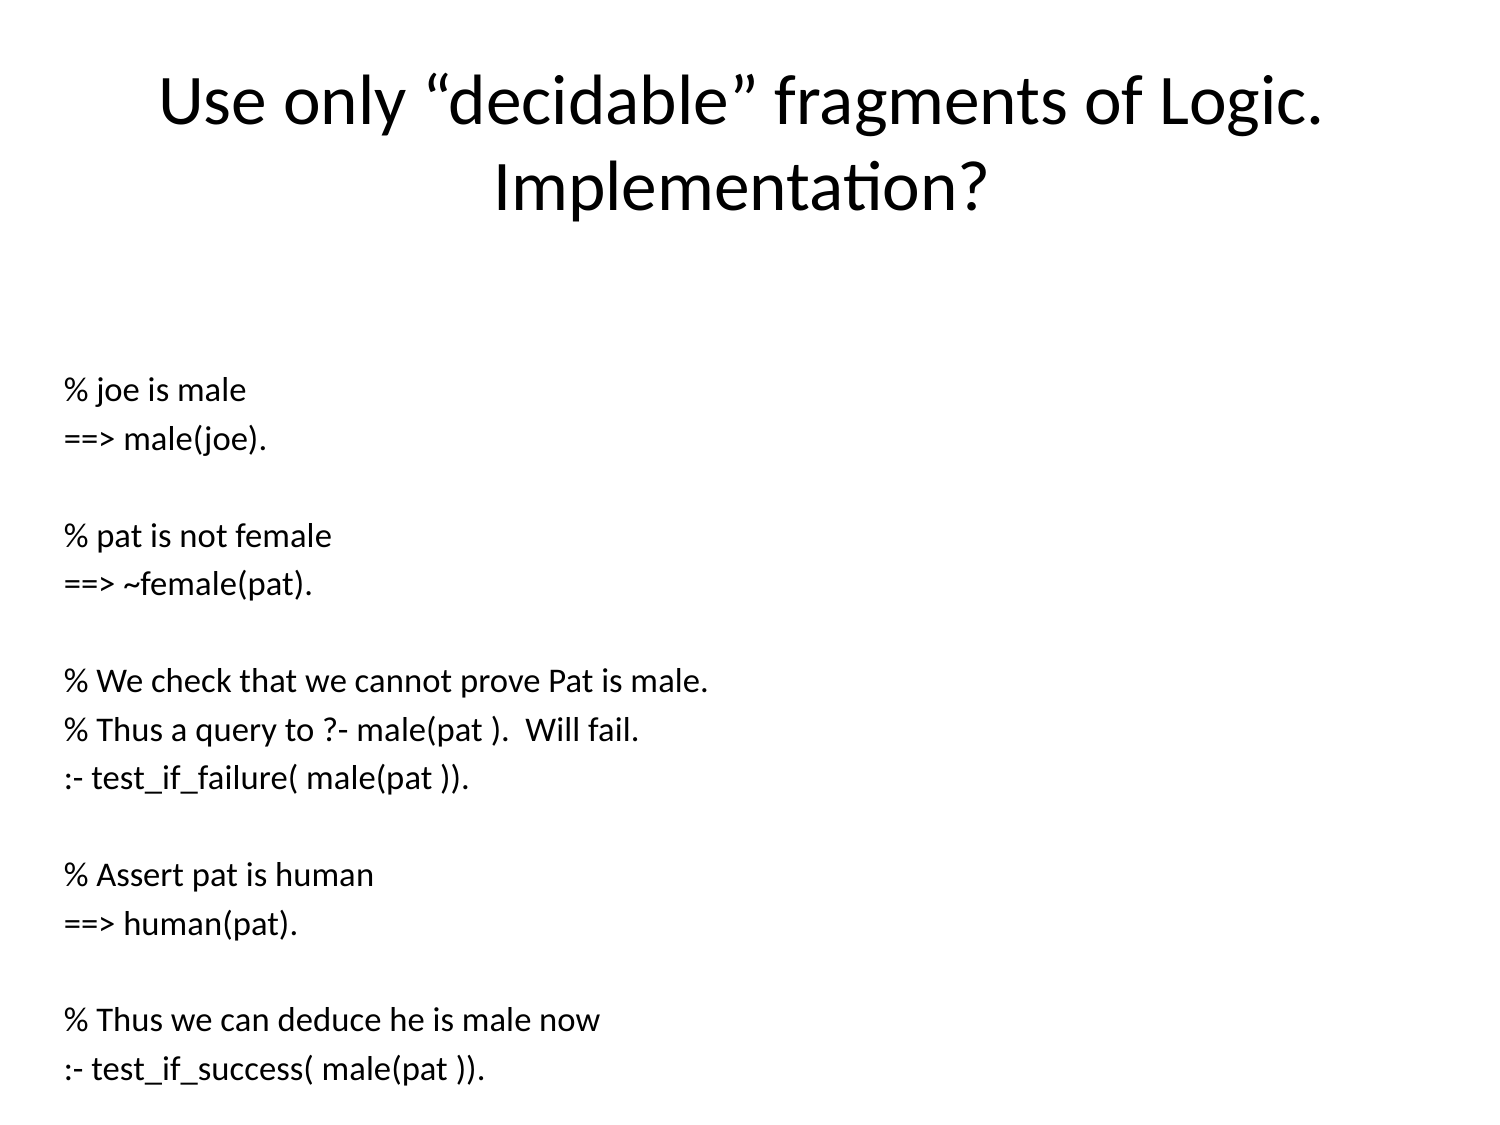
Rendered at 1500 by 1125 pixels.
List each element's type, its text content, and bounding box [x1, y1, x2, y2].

title Use only “decidable” fragments of Logic. Implementation? [75, 45, 1425, 233]
list % joe is male ==> male(joe). % pat is not female ==> ~female(pat). % We check that we cannot prove Pat is male. % Thus a query to ?- male(pat ). Will fail. :- test_if_failure( male(pat )). % Assert pat is human ==> human(pat). % Thus we can deduce he is male now :- test_if_success( male(pat )). [48, 262, 1477, 1102]
